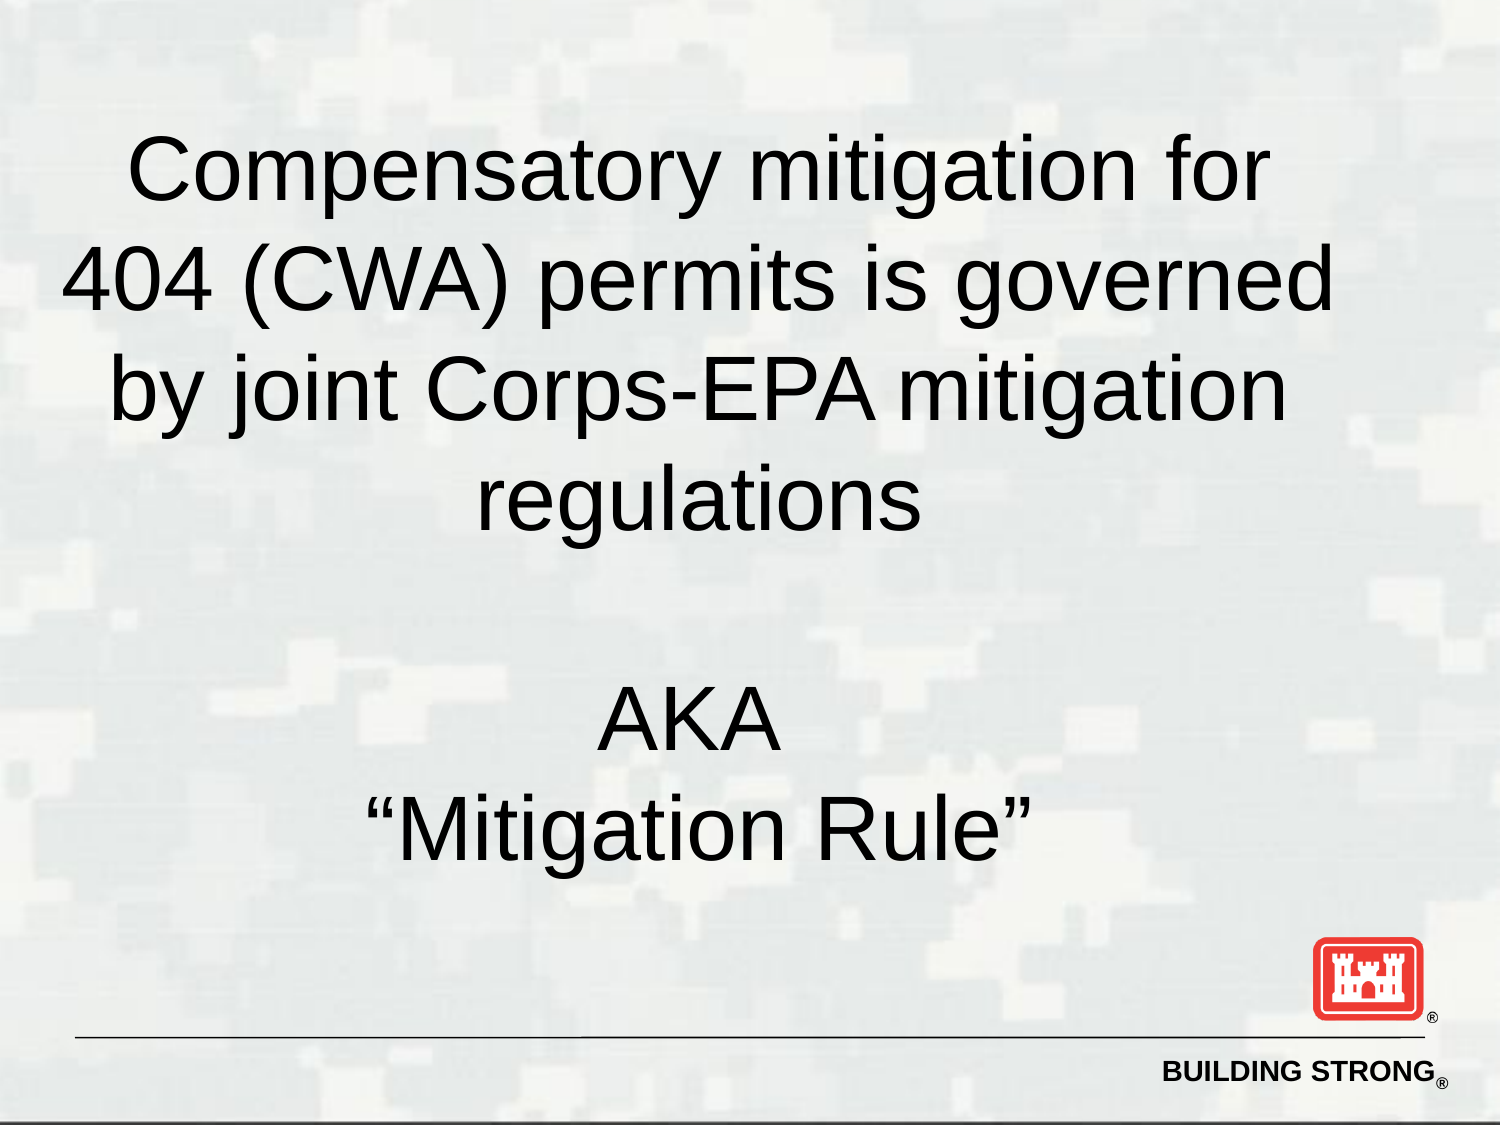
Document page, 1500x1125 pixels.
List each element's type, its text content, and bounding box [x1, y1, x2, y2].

picture [0, 0, 1500, 1125]
title Compensatory mitigation for 404 (CWA) permits is governed by joint Corps-EPA mitigation regulations AKA “Mitigation Rule” [24, 399, 1376, 588]
